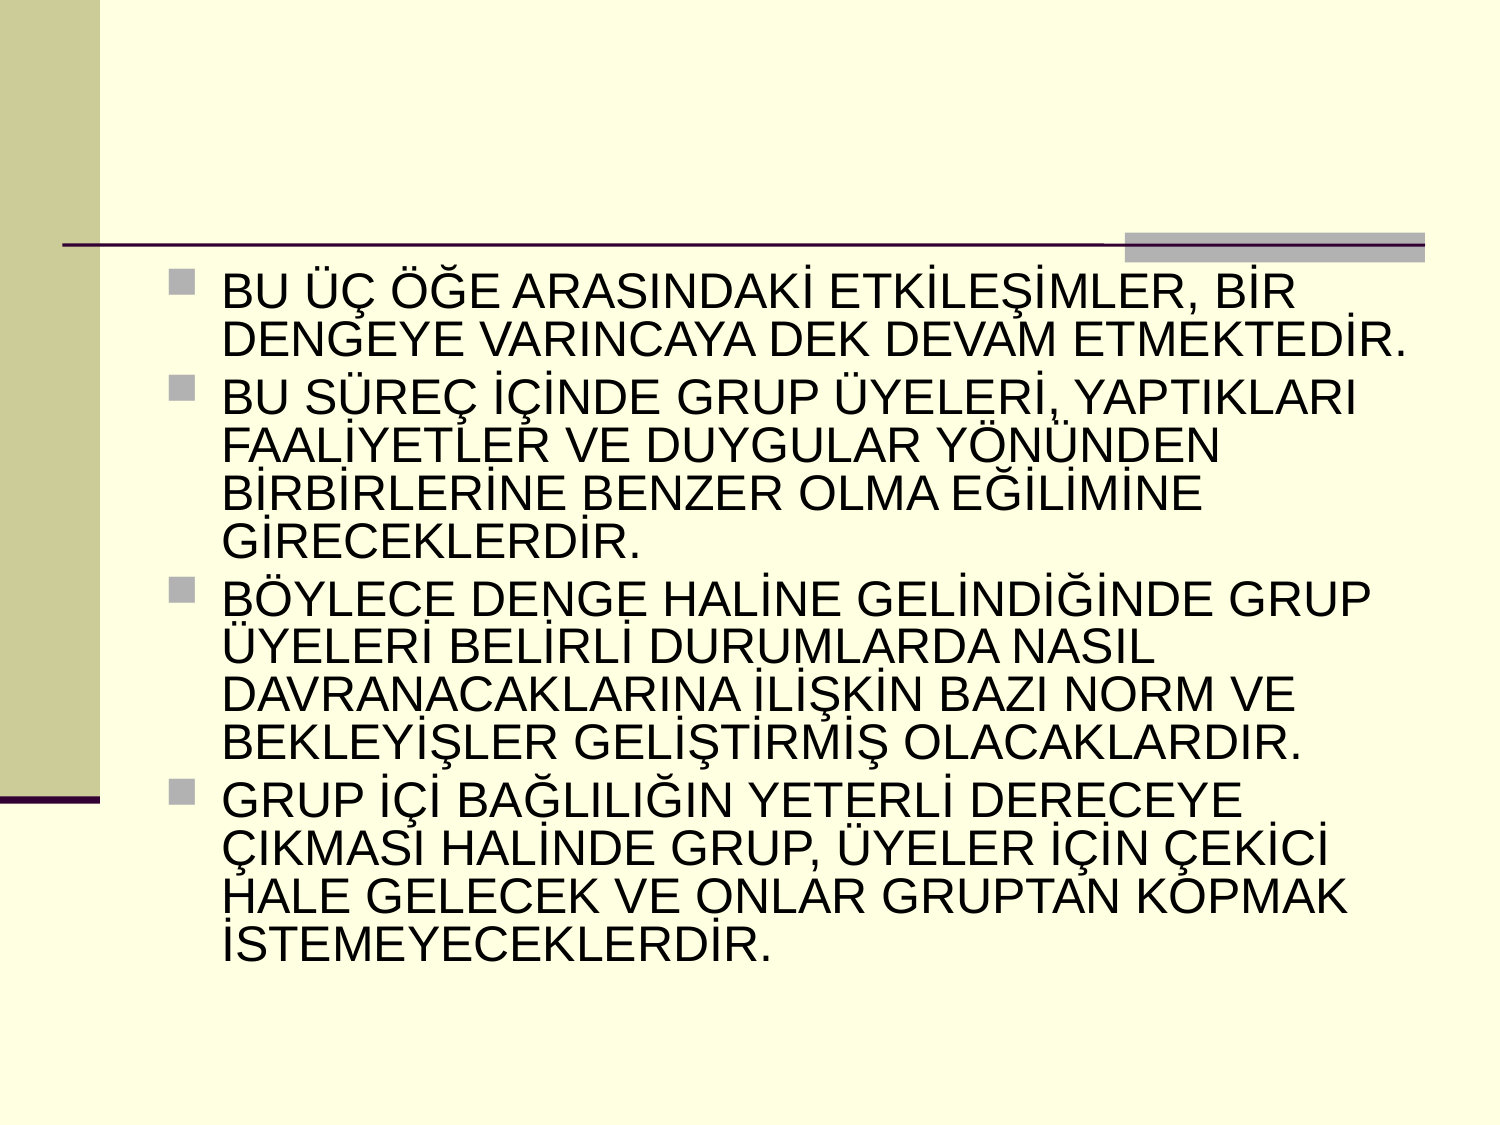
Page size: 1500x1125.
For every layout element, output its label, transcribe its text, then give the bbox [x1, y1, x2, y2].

list BU ÜÇ ÖĞE ARASINDAKİ ETKİLEŞİMLER, BİR DENGEYE VARINCAYA DEK DEVAM ETMEKTEDİR. BU SÜREÇ İÇİNDE GRUP ÜYELERİ, YAPTIKLARI FAALİYETLER VE DUYGULAR YÖNÜNDEN BİRBİRLERİNE BENZER OLMA EĞİLİMİNE GİRECEKLERDİR. BÖYLECE DENGE HALİNE GELİNDİĞİNDE GRUP ÜYELERİ BELİRLİ DURUMLARDA NASIL DAVRANACAKLARINA İLİŞKİN BAZI NORM VE BEKLEYİŞLER GELİŞTİRMİŞ OLACAKLARDIR. GRUP İÇİ BAĞLILIĞIN YETERLİ DERECEYE ÇIKMASI HALİNDE GRUP, ÜYELER İÇİN ÇEKİCİ HALE GELECEK VE ONLAR GRUPTAN KOPMAK İSTEMEYECEKLERDİR. [149, 262, 1426, 1048]
